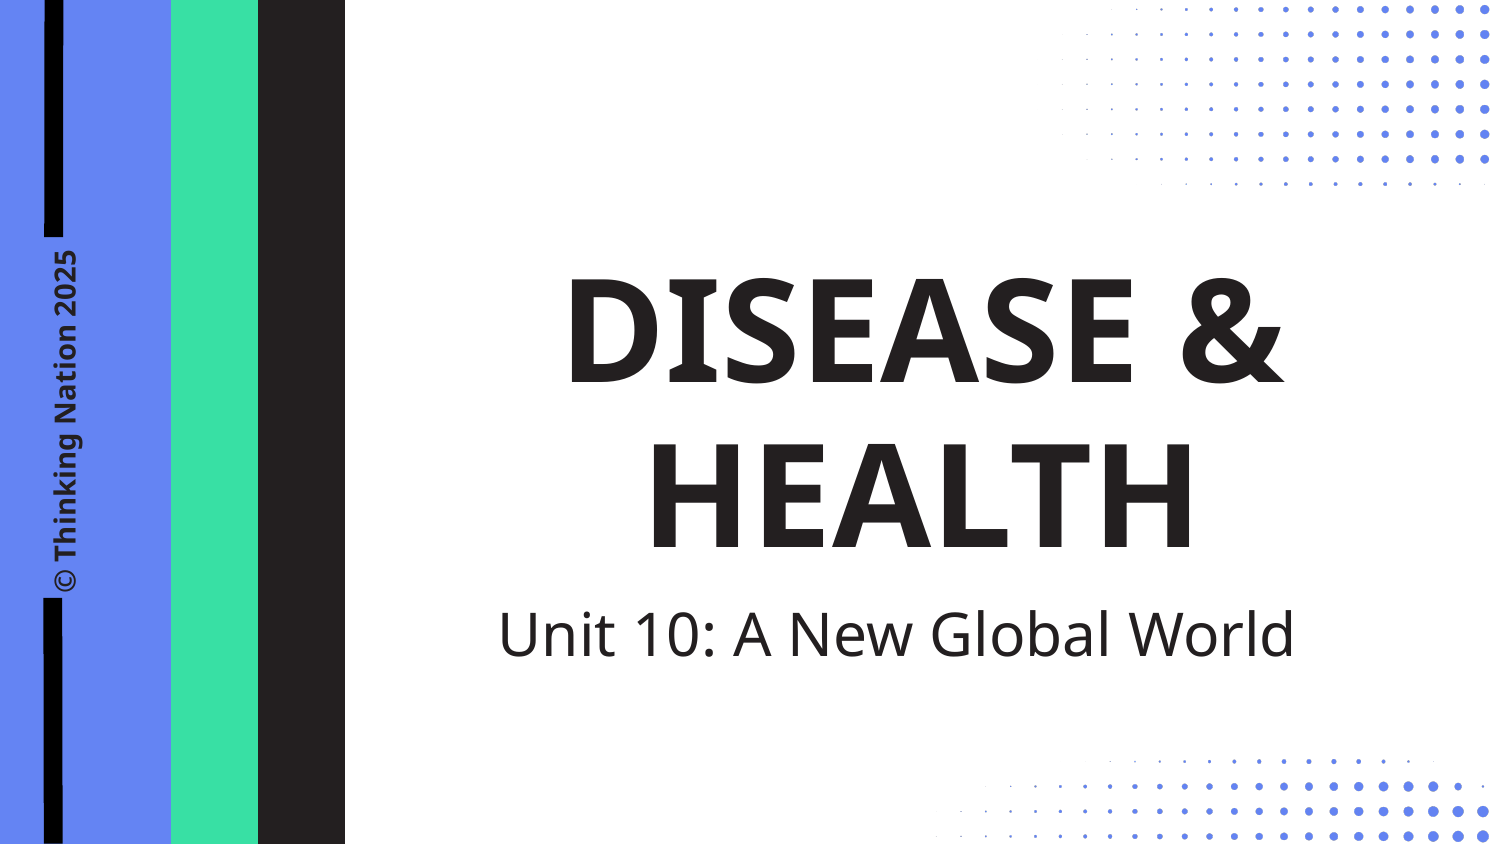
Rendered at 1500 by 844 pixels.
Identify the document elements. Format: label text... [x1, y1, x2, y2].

text_box DISEASE & HEALTH [350, 249, 1500, 581]
text_box [911, 759, 1500, 844]
text_box [1037, 0, 1500, 186]
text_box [0, 0, 346, 844]
text_box Unit 10: A New Global World [380, 567, 1416, 669]
